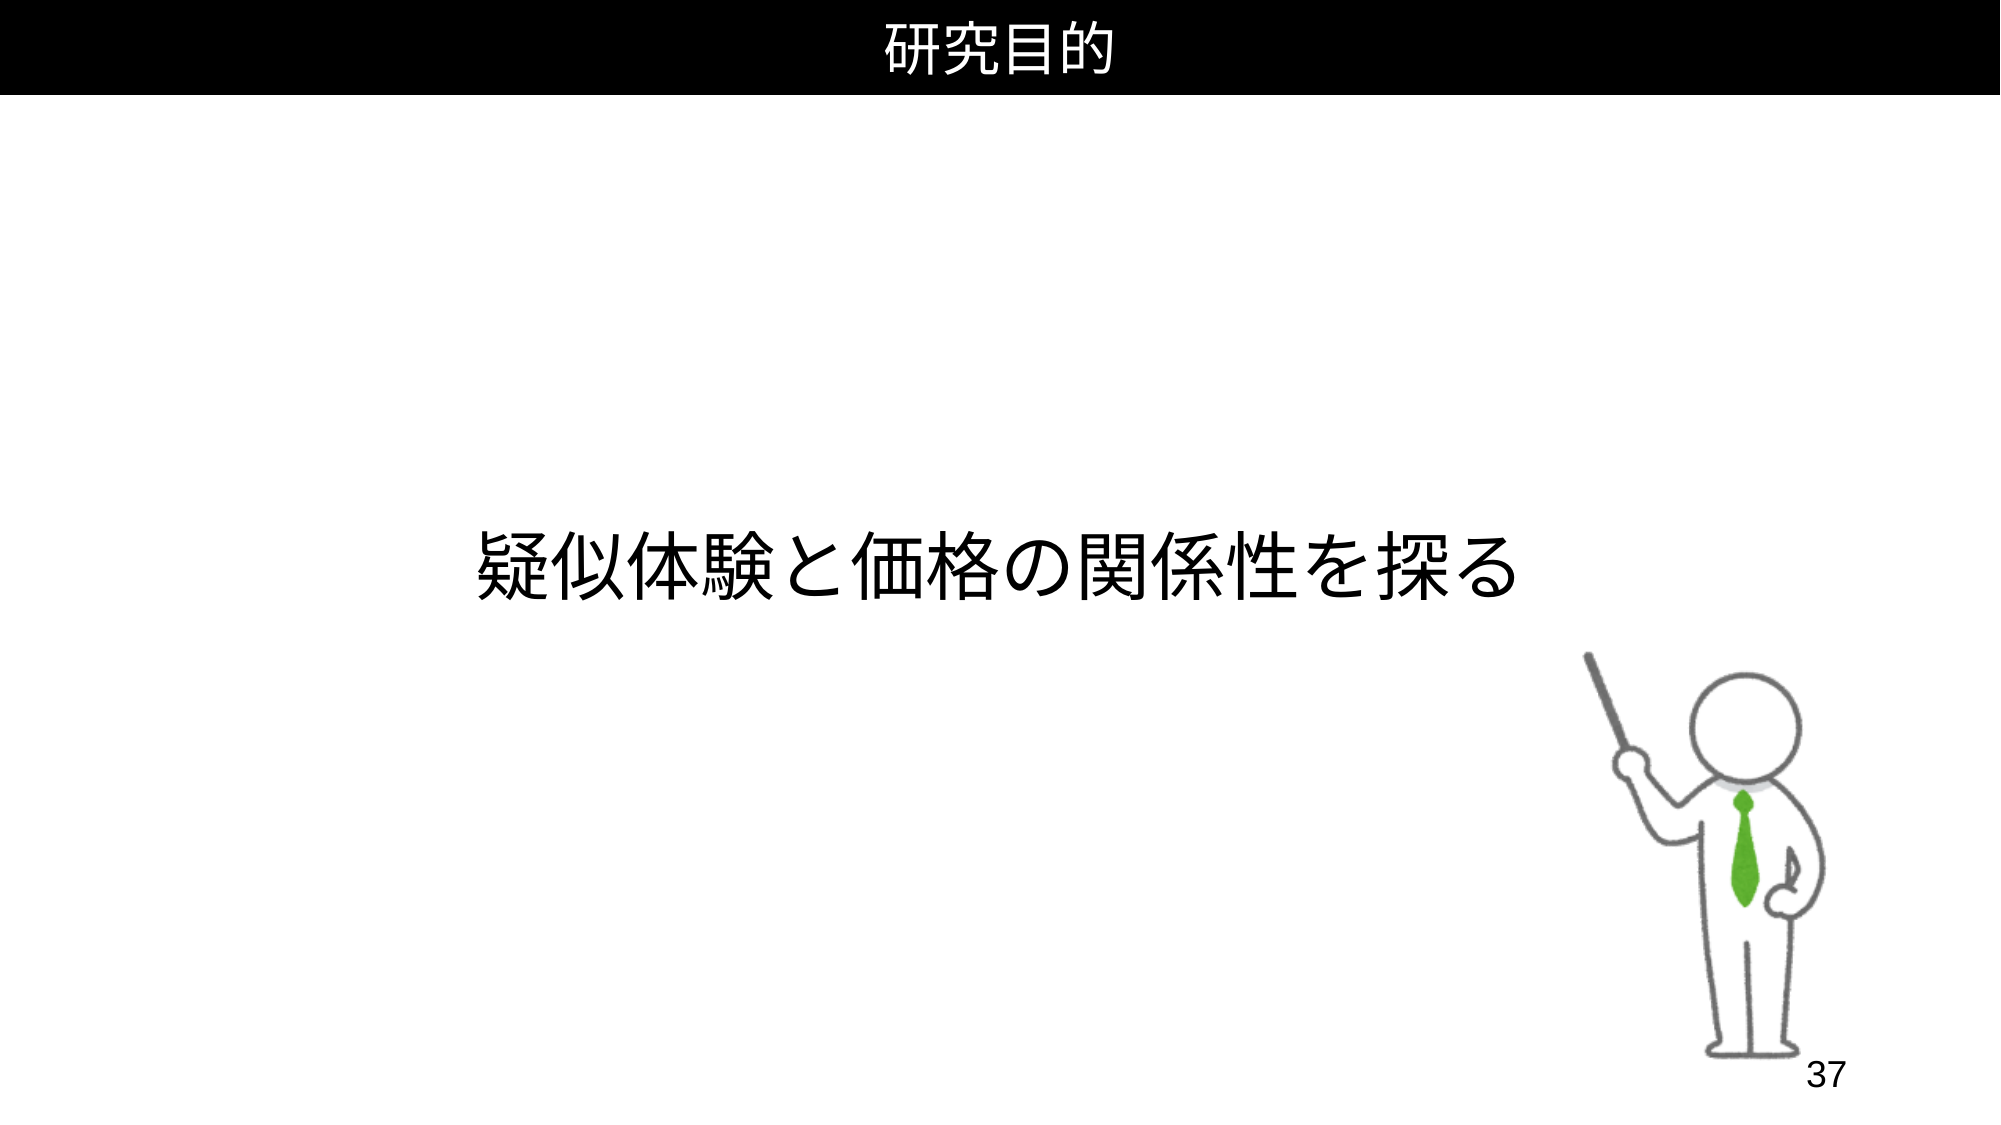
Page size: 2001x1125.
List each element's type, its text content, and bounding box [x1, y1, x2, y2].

slide_number 37 [1412, 1042, 1863, 1103]
picture [1561, 646, 1887, 1064]
text_box 研究目的 [0, 0, 2000, 95]
text_box 疑似体験と価格の関係性を探る [460, 512, 1541, 618]
